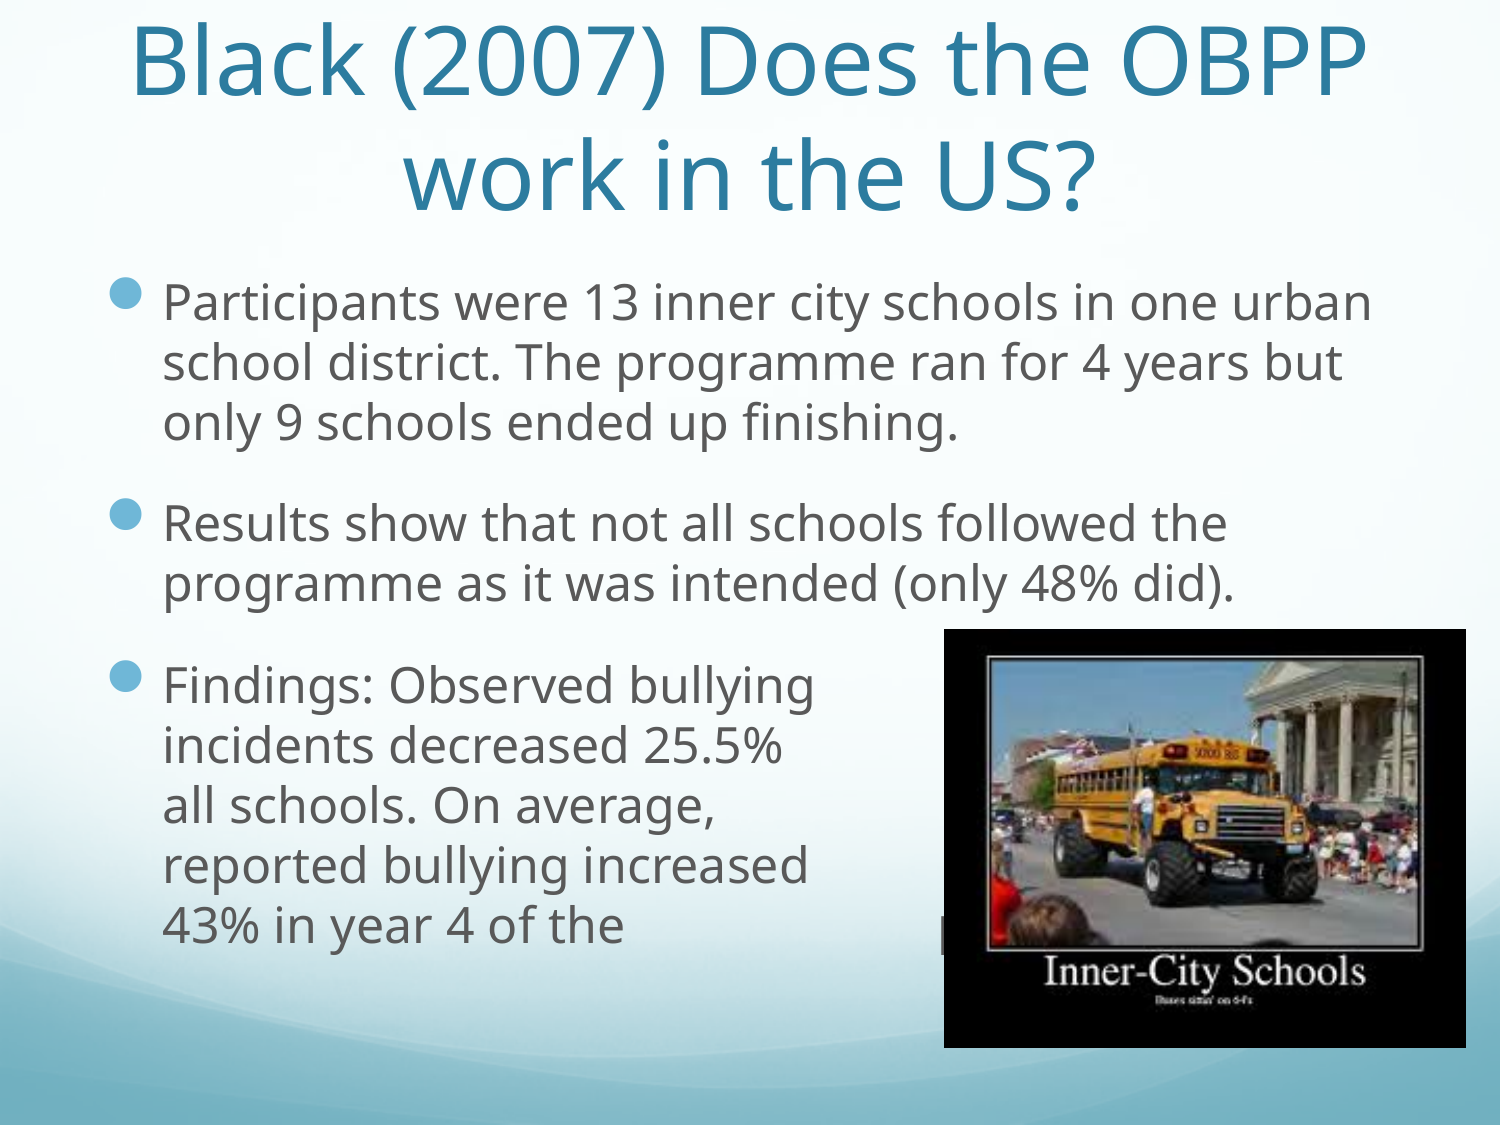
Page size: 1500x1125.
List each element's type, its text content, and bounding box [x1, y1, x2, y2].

picture [943, 629, 1467, 1049]
title Black (2007) Does the OBPP work in the US? [90, 17, 1410, 237]
list Participants were 13 inner city schools in one urban school district. The programme ran for 4 years but only 9 schools ended up finishing. Results show that not all schools followed the programme as it was intended (only 48% did). Findings: Observed bullying incidents decreased 25.5% in all schools. On average, self-reported bullying increased from 39% to 43% in year 4 of the programme. [90, 262, 1410, 975]
